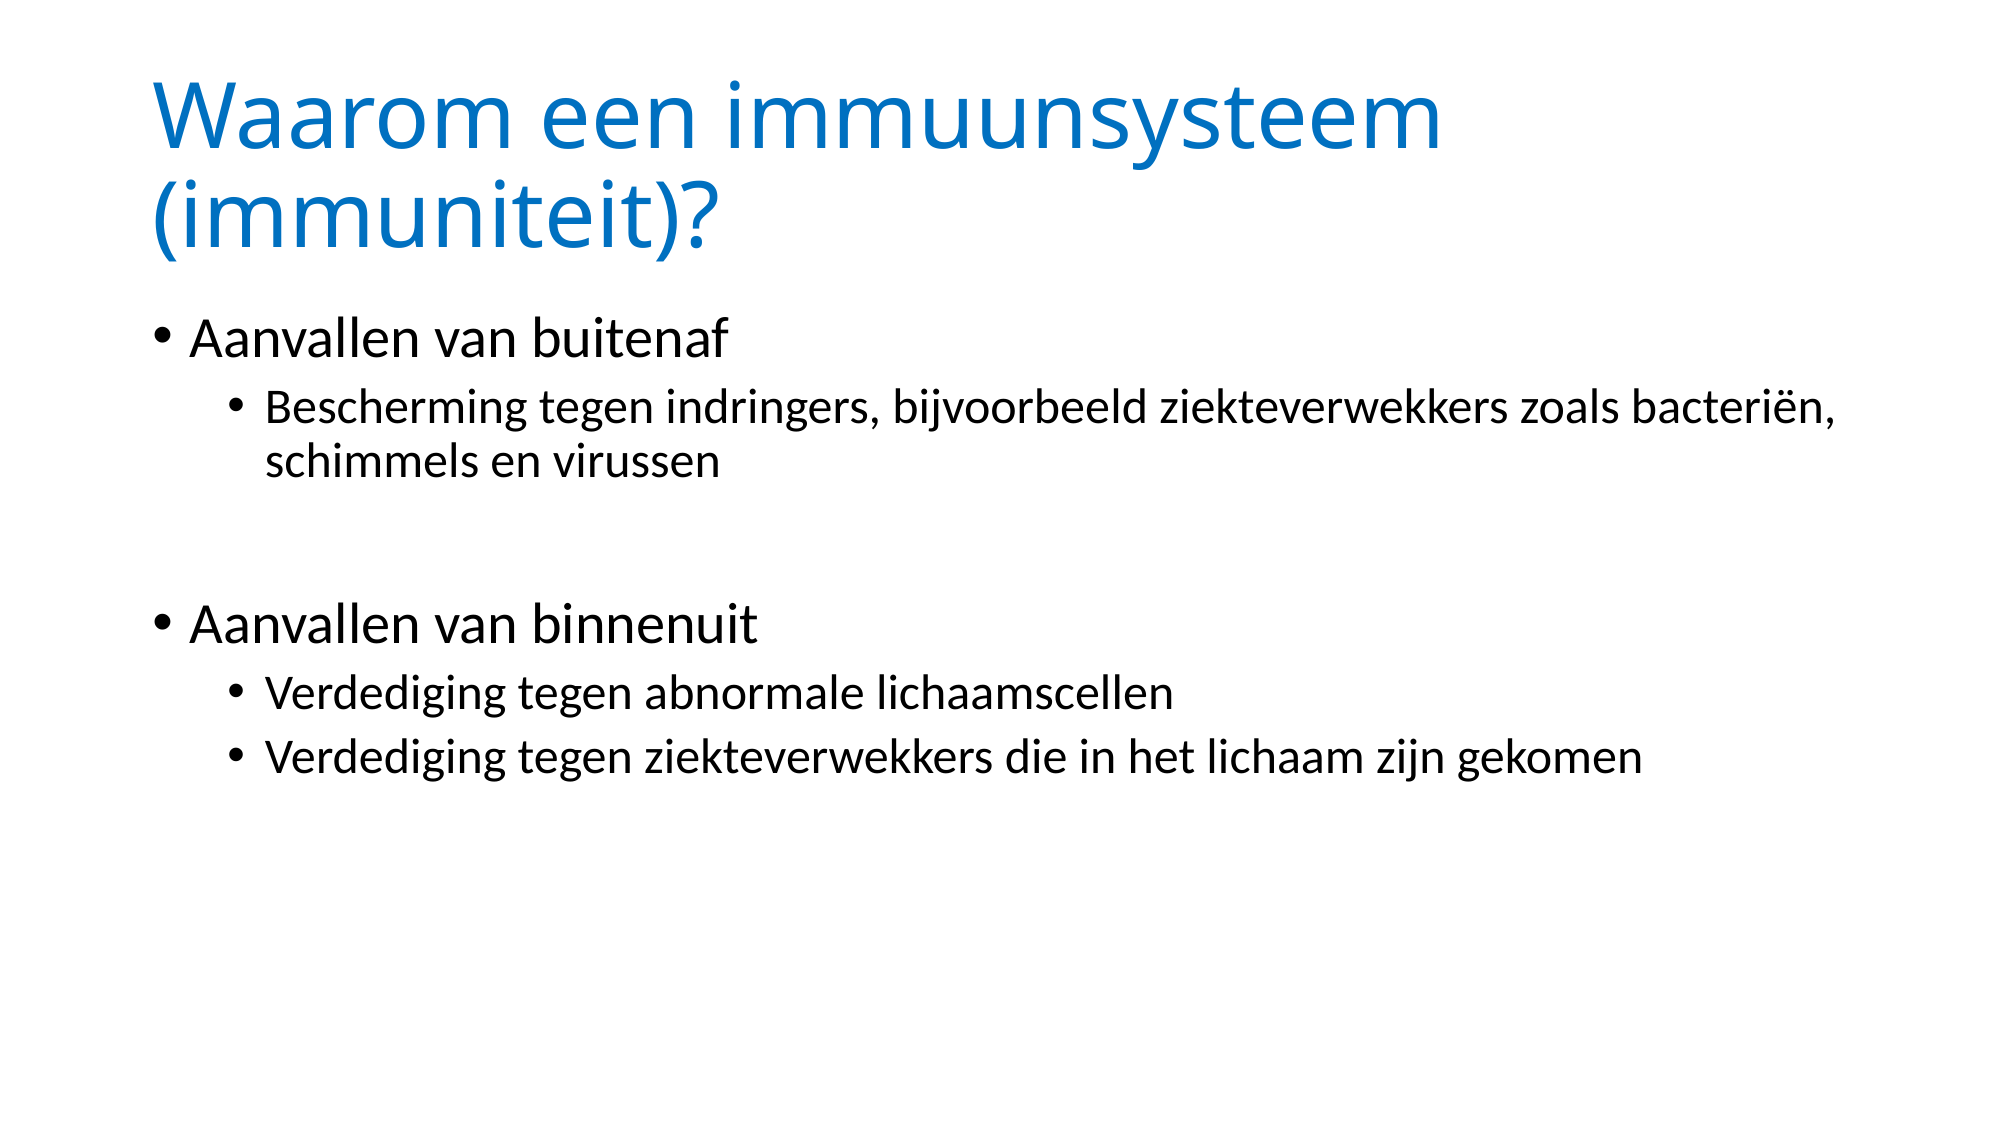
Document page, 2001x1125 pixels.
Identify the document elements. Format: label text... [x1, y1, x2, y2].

list Aanvallen van buitenaf Bescherming tegen indringers, bijvoorbeeld ziekteverwekkers zoals bacteriën, schimmels en virussen Aanvallen van binnenuit Verdediging tegen abnormale lichaamscellen Verdediging tegen ziekteverwekkers die in het lichaam zijn gekomen [137, 299, 1863, 1014]
title Waarom een immuunsysteem (immuniteit)? [137, 59, 1863, 278]
